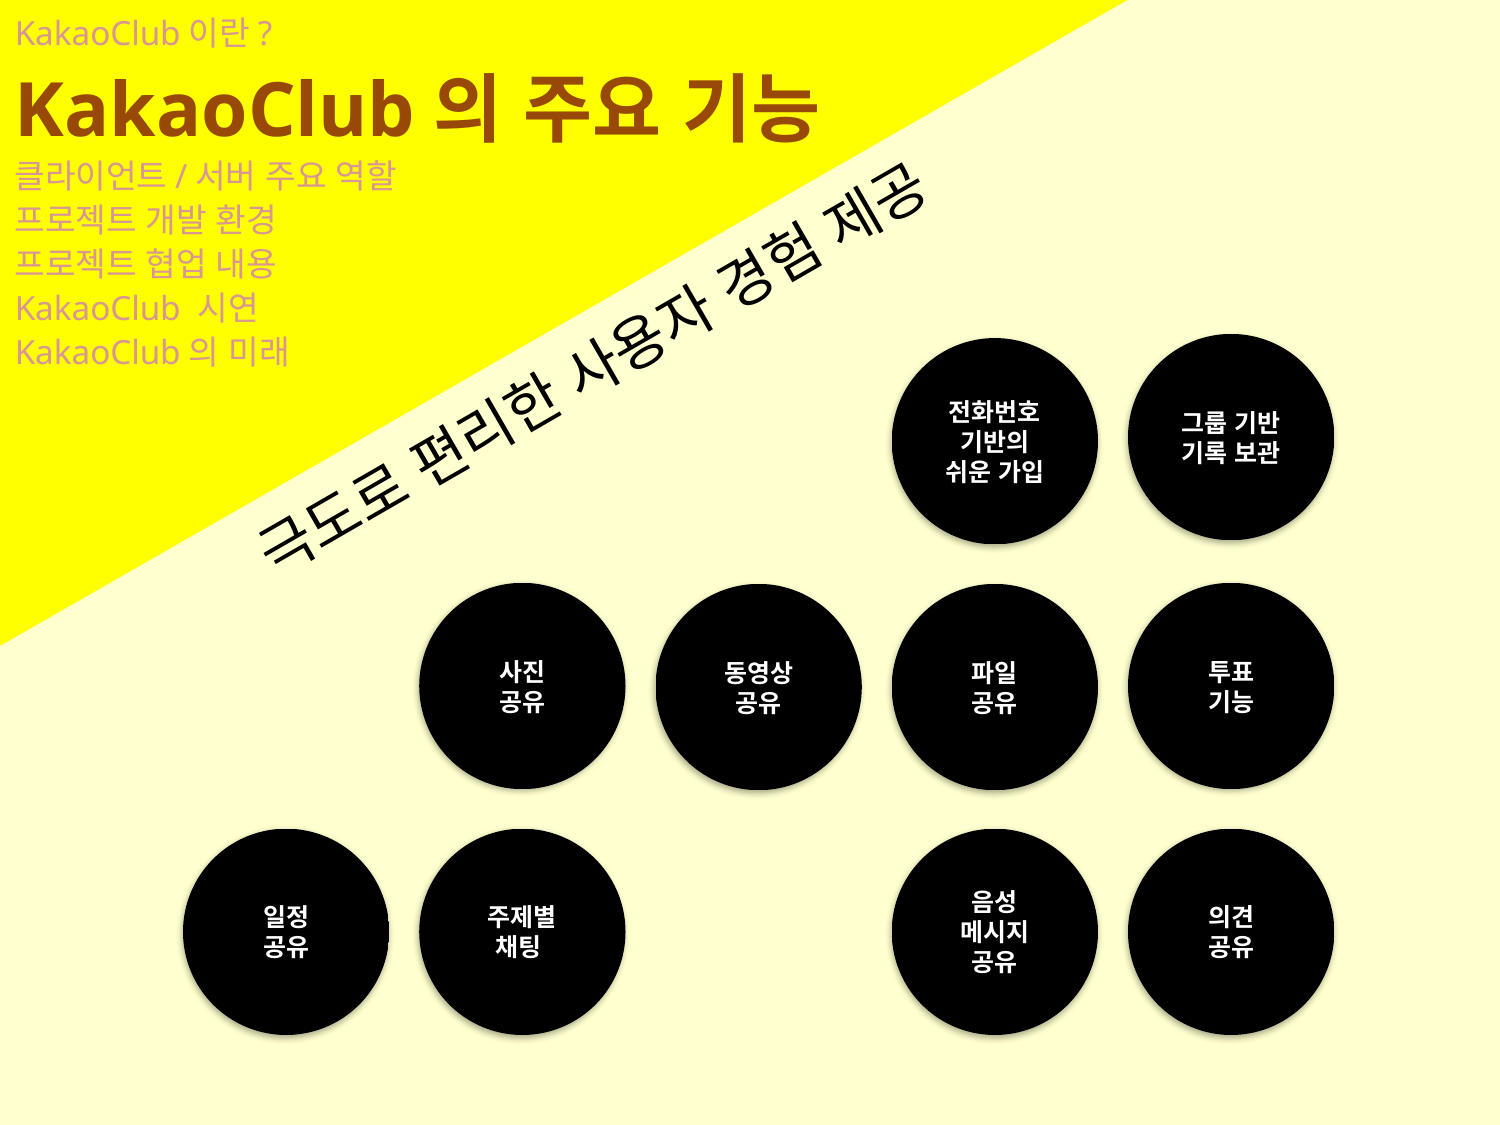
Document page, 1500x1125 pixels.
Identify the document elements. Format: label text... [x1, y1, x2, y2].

text_box 음성 메시지 공유 [891, 828, 1099, 1036]
text_box 주제별 채팅 [419, 828, 626, 1036]
text_box 파일 공유 [891, 583, 1099, 791]
text_box 그룹 기반 기록 보관 [1128, 333, 1335, 541]
text_box 동영상 공유 [655, 583, 862, 791]
text_box 투표 기능 [1128, 582, 1335, 790]
text_box [0, 0, 1500, 1125]
text_box KakaoClub이란? KakaoClub의 주요 기능 클라이언트/서버 주요 역할 프로젝트 개발 환경 프로젝트 협업 내용 KakaoClub 시연 KakaoClub의 미래 [0, 1, 868, 379]
text_box 일정 공유 [183, 828, 390, 1036]
text_box 사진 공유 [419, 582, 626, 790]
text_box 극도로 편리한 사용자 경험 제공 [229, 132, 956, 602]
text_box 전화번호 기반의 쉬운 가입 [891, 338, 1099, 545]
text_box 의견 공유 [1128, 828, 1335, 1036]
